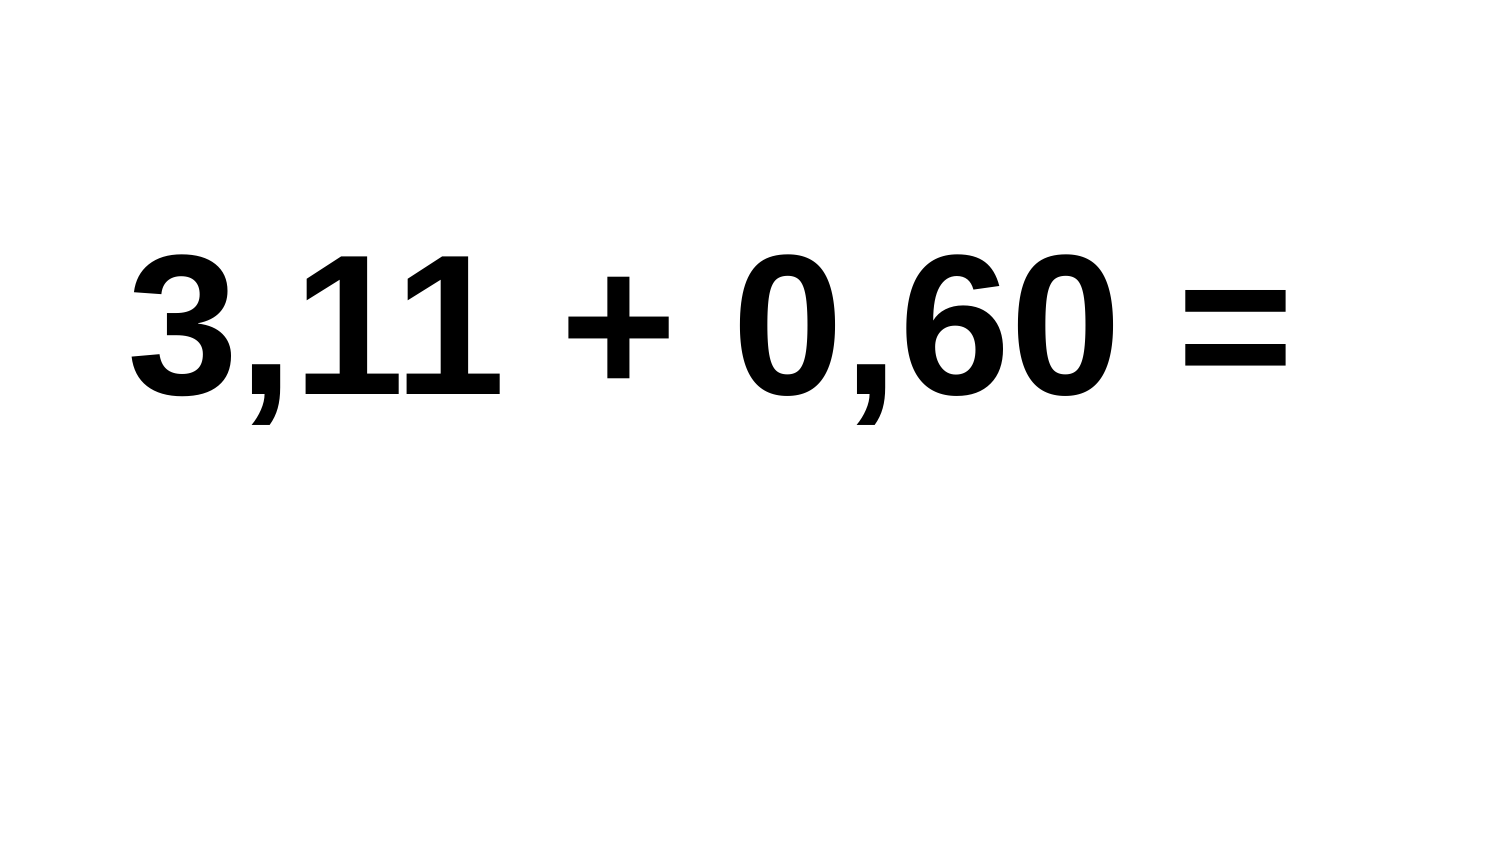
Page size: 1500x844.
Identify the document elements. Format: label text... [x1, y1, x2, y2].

text_box 3,11 + 0,60 = [112, 259, 1388, 450]
